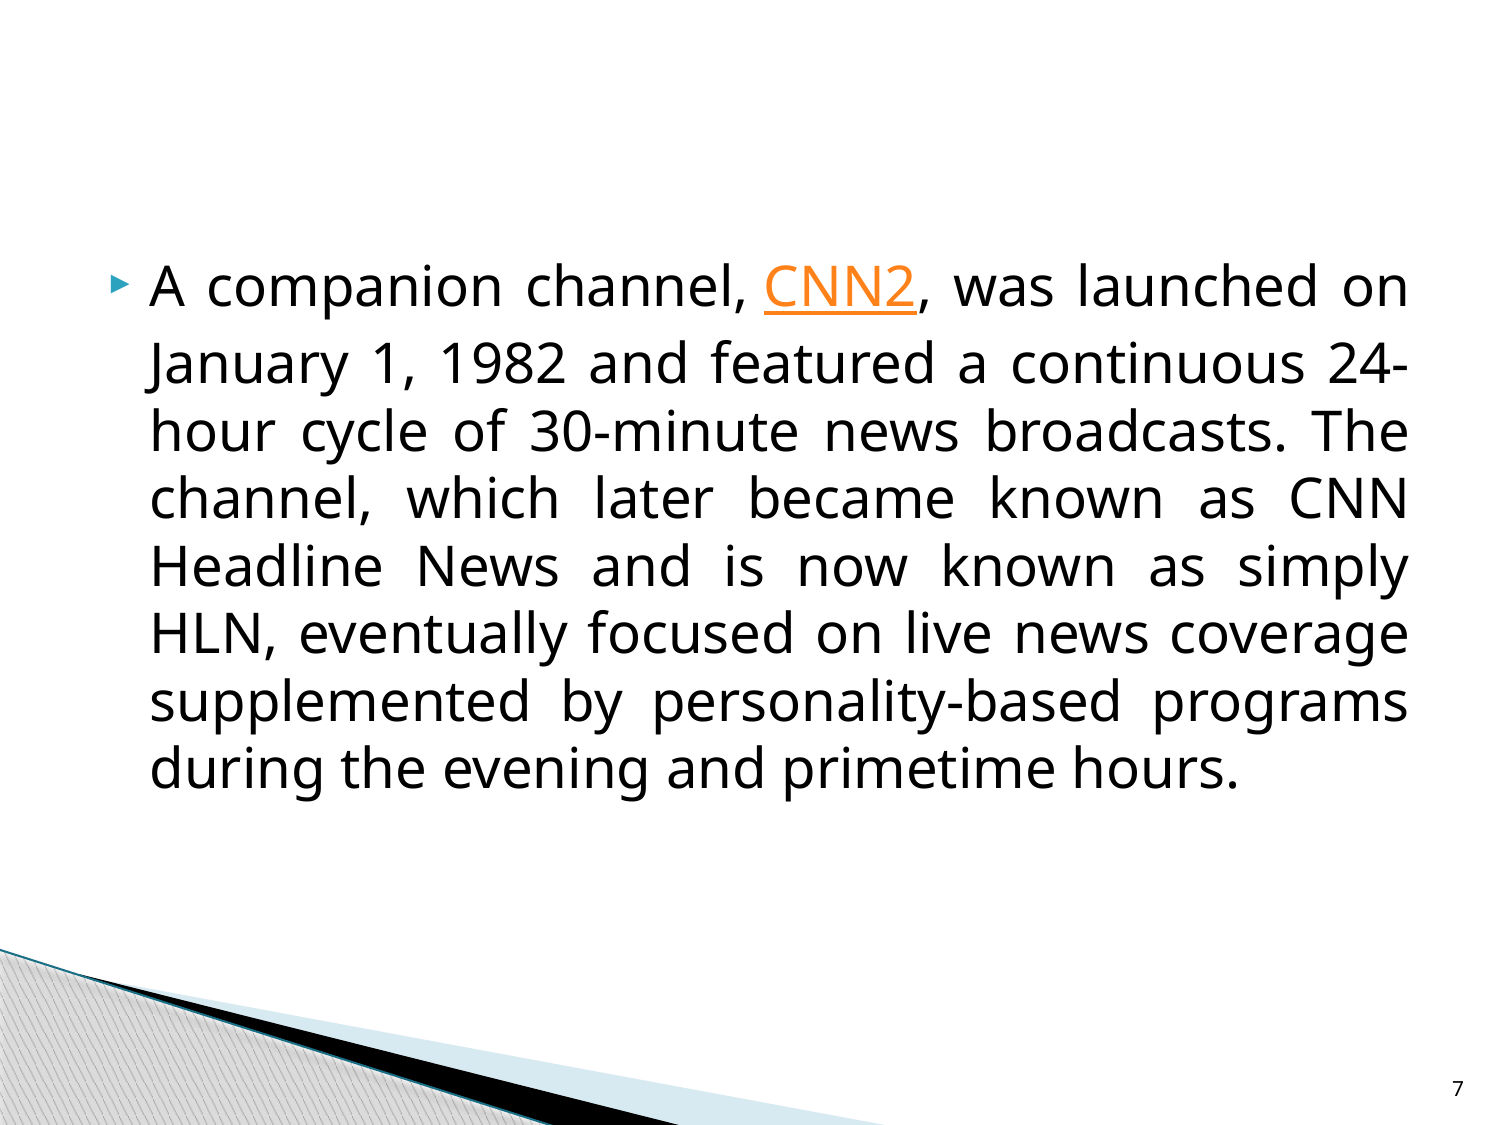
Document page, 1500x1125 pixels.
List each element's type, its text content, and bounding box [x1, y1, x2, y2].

slide_number 7 [1418, 1051, 1479, 1112]
list A companion channel, CNN2, was launched on January 1, 1982 and featured a continuous 24-hour cycle of 30-minute news broadcasts. The channel, which later became known as CNN Headline News and is now known as simply HLN, eventually focused on live news coverage supplemented by personality-based programs during the evening and primetime hours. [75, 243, 1425, 986]
